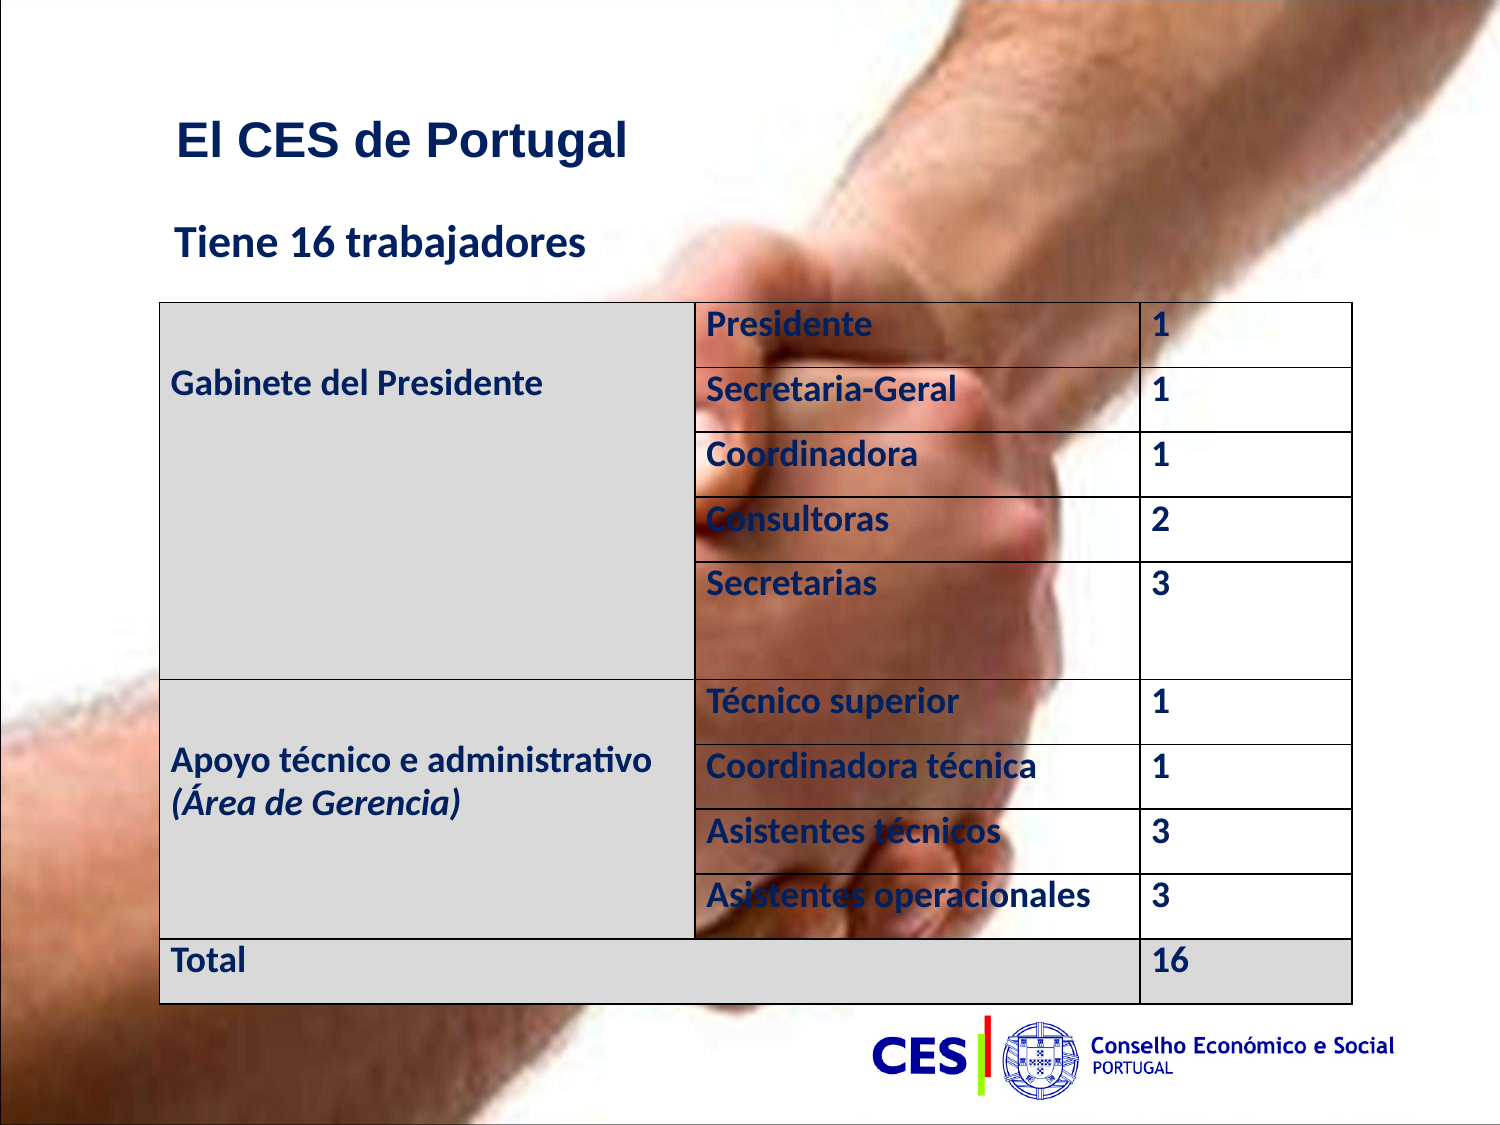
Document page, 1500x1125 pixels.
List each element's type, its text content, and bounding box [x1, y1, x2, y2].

table_cell Consultoras [696, 498, 1139, 561]
table_cell 16 [1141, 940, 1351, 1003]
picture [0, 0, 1500, 1125]
table_header Gabinete del Presidente [160, 303, 694, 679]
text_box El CES de Portugal [161, 100, 644, 176]
table_cell Apoyo técnico e administrativo (Área de Gerencia) [160, 680, 694, 938]
table_cell Coordinadora [696, 433, 1139, 496]
table_header 1 [1141, 303, 1351, 367]
table_cell Técnico superior [696, 680, 1139, 744]
table_cell Coordinadora técnica [696, 745, 1139, 808]
table_cell 3 [1141, 810, 1351, 873]
table_cell Total [160, 940, 1139, 1003]
table_cell 3 [1141, 875, 1351, 938]
table_cell 1 [1141, 433, 1351, 496]
text_box Tiene 16 trabajadores [159, 203, 1412, 274]
table_header Presidente [696, 303, 1139, 367]
table_cell 2 [1141, 498, 1351, 561]
table_cell 1 [1141, 745, 1351, 808]
table_cell Asistentes operacionales [696, 875, 1139, 938]
table_cell Secretarias [696, 563, 1139, 679]
table_cell 1 [1141, 680, 1351, 744]
table_cell 1 [1141, 368, 1351, 431]
table_cell Asistentes técnicos [696, 810, 1139, 873]
table_cell 3 [1141, 563, 1351, 679]
table_cell Secretaria-Geral [696, 368, 1139, 431]
